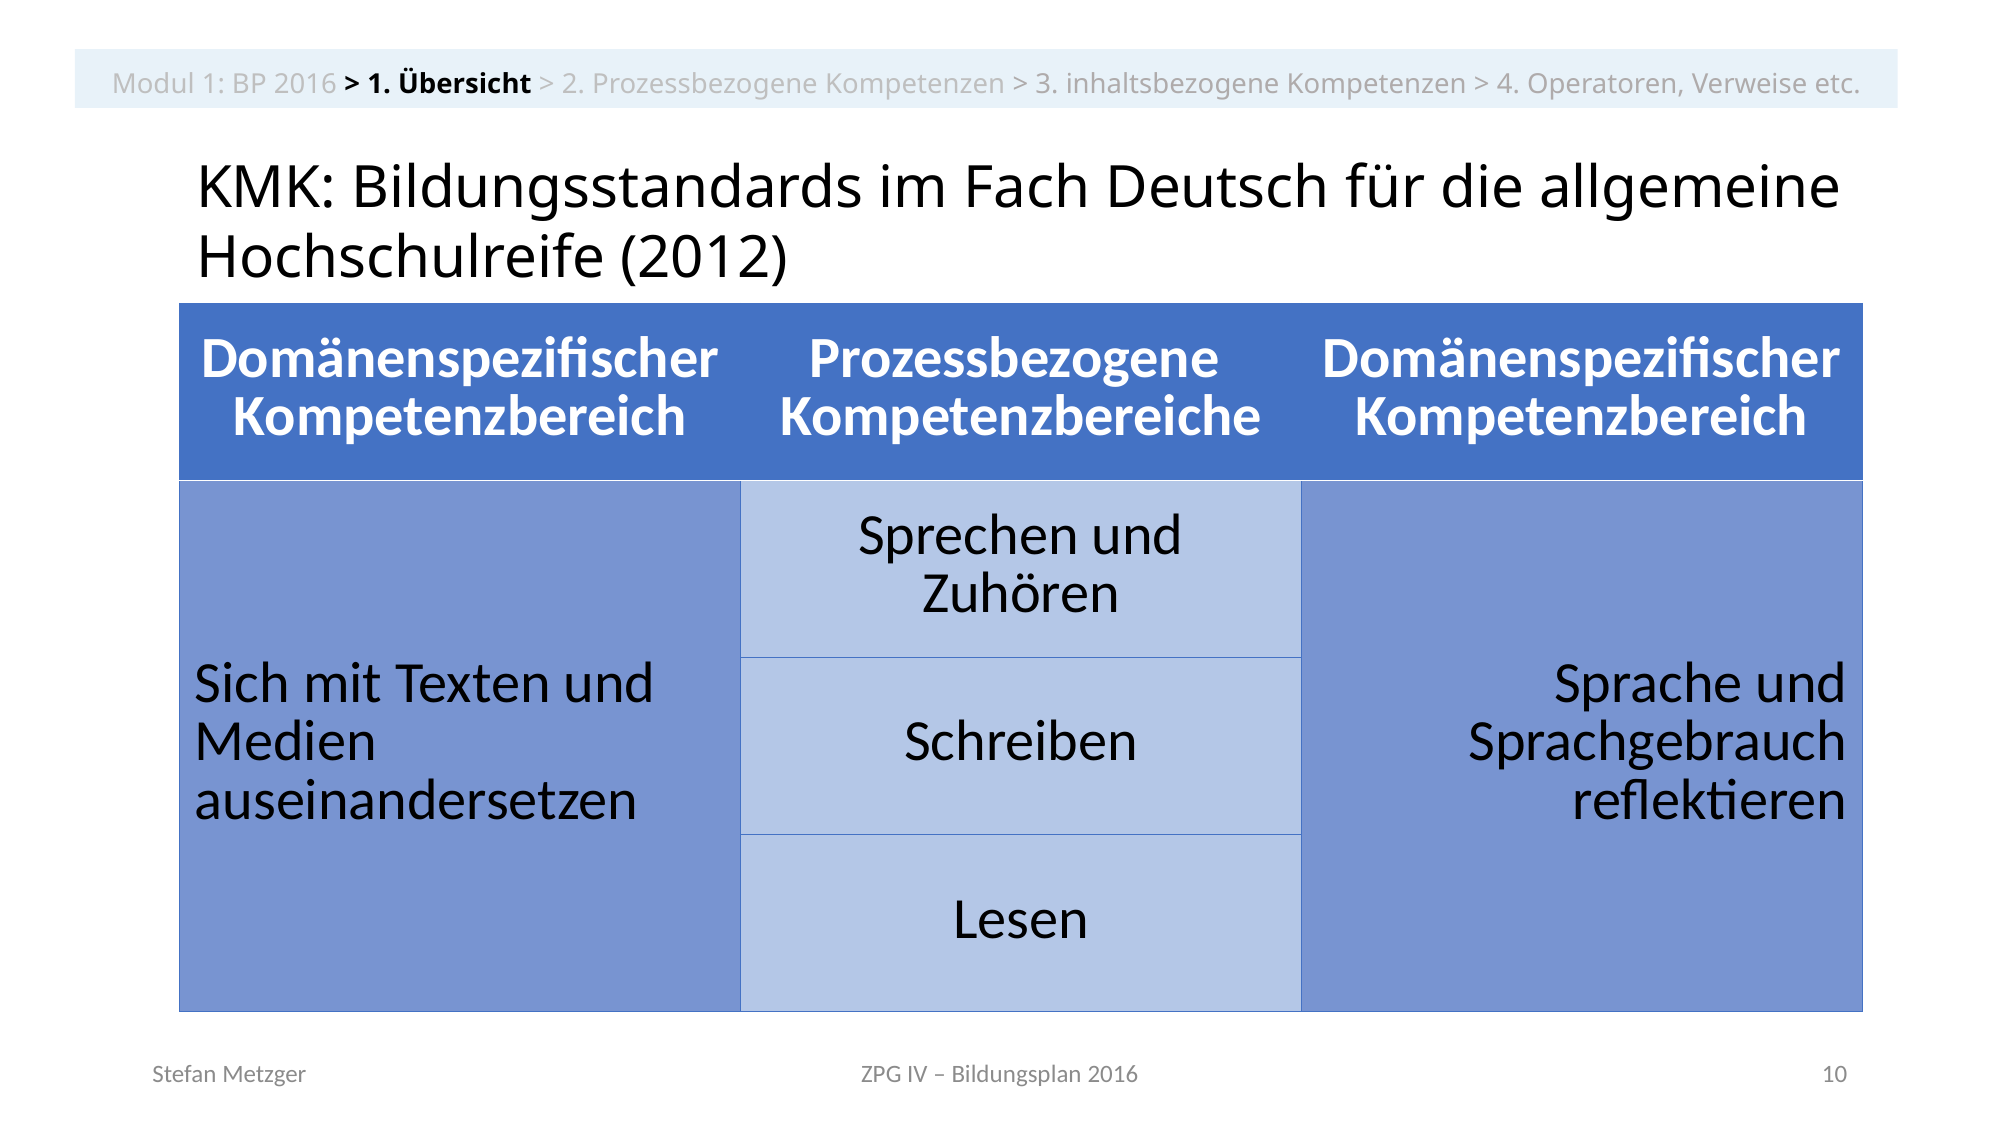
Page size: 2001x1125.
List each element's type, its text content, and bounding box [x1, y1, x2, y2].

table_cell Schreiben [741, 658, 1301, 834]
text_box KMK: Bildungsstandards im Fach Deutsch für die allgemeine Hochschulreife (2012) [181, 142, 1898, 297]
table_cell Sprechen und Zuhören [741, 481, 1301, 657]
slide_number Stefan Metzger [137, 1042, 588, 1103]
text_box Modul 1: BP 2016 > 1. Übersicht > 2. Prozessbezogene Kompetenzen > 3. inhaltsbezogene Kompetenzen > 4. Operatoren, Verweise etc. [74, 49, 1898, 108]
slide_number 10 [1412, 1042, 1863, 1103]
table_header Domänenspezifischer Kompetenzbereich [180, 304, 740, 480]
table_cell Lesen [741, 835, 1301, 1011]
footer ZPG IV – Bildungsplan 2016 [662, 1042, 1338, 1103]
table_header Domänenspezifischer Kompetenzbereich [1302, 304, 1862, 480]
table_cell Sich mit Texten und Medien auseinandersetzen [180, 481, 740, 1011]
table_header Prozessbezogene Kompetenzbereiche [741, 304, 1301, 480]
table_cell Sprache und Sprachgebrauch reflektieren [1302, 481, 1862, 1011]
